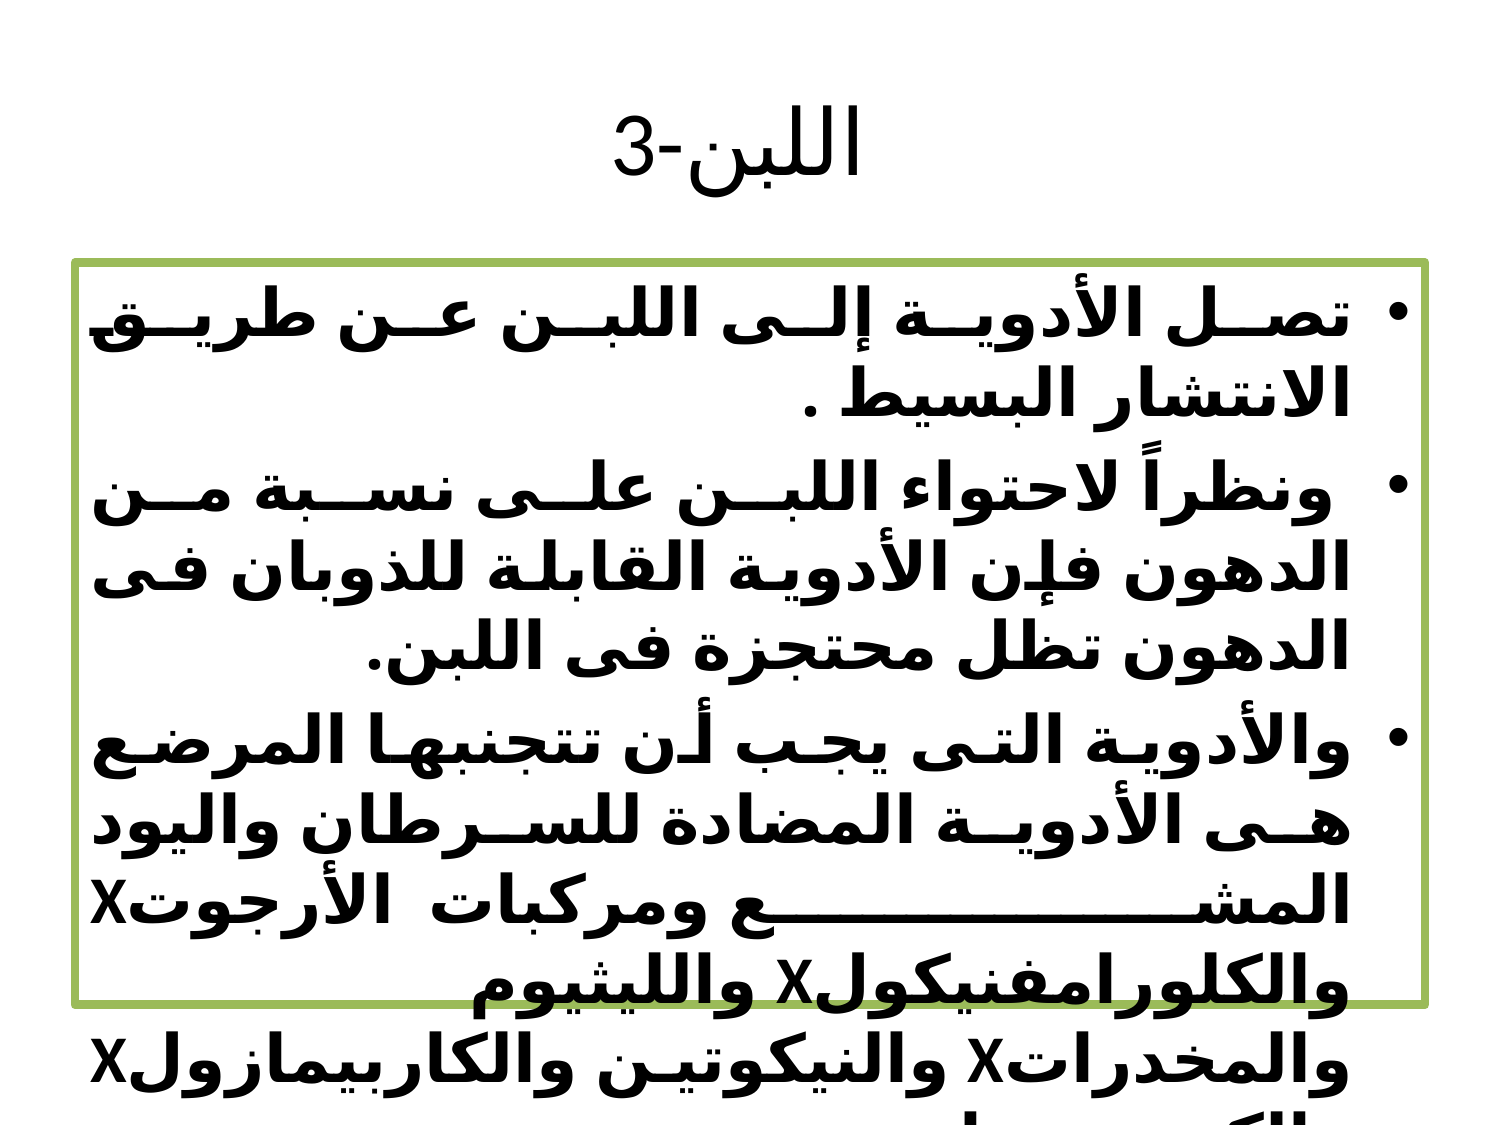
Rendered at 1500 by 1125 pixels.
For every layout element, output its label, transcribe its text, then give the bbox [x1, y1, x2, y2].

list تصل الأدوية إلى اللبن عن طريق الانتشار البسيط . ونظراً لاحتواء اللبن على نسبة من الدهون فإن الأدوية القابلة للذوبان فى الدهون تظل محتجزة فى اللبن. والأدوية التى يجب أن تتجنبها المرضع هى الأدوية المضادة للسرطان واليود المشع ومركبات الأرجوتX والكلورامفنيكولX والليثيوم والمخدراتX والنيكوتين والكاربيمازولX والكورتيزونات. [75, 262, 1425, 1005]
title 3-اللبن [75, 45, 1425, 233]
